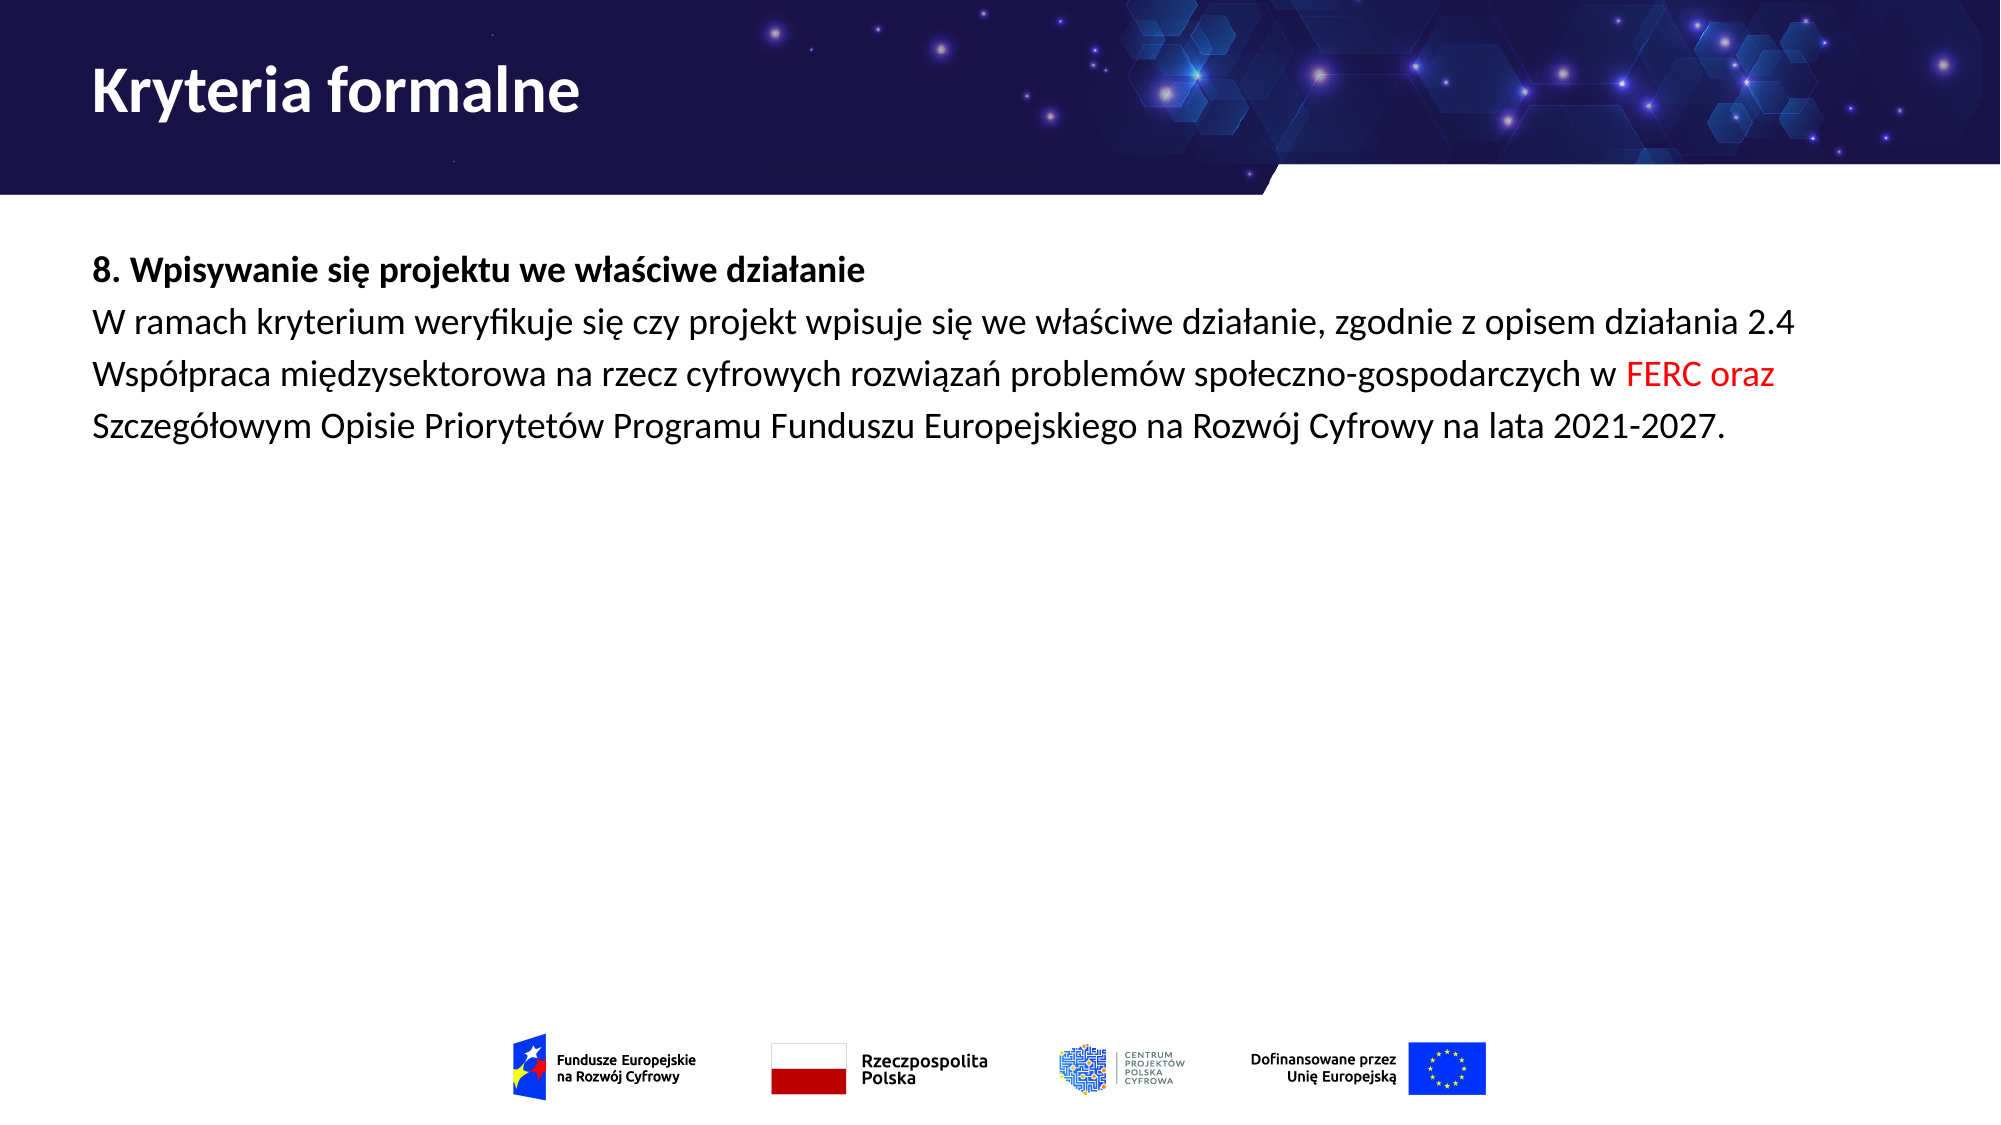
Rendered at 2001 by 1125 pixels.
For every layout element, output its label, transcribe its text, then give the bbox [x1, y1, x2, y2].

title Kryteria formalne [77, 46, 1863, 136]
picture [491, 1011, 1509, 1122]
list 8. Wpisywanie się projektu we właściwe działanie W ramach kryterium weryfikuje się czy projekt wpisuje się we właściwe działanie, zgodnie z opisem działania 2.4 Współpraca międzysektorowa na rzecz cyfrowych rozwiązań problemów społeczno-gospodarczych w FERC oraz Szczegółowym Opisie Priorytetów Programu Funduszu Europejskiego na Rozwój Cyfrowy na lata 2021-2027. [77, 231, 1916, 906]
picture [0, 0, 2000, 195]
